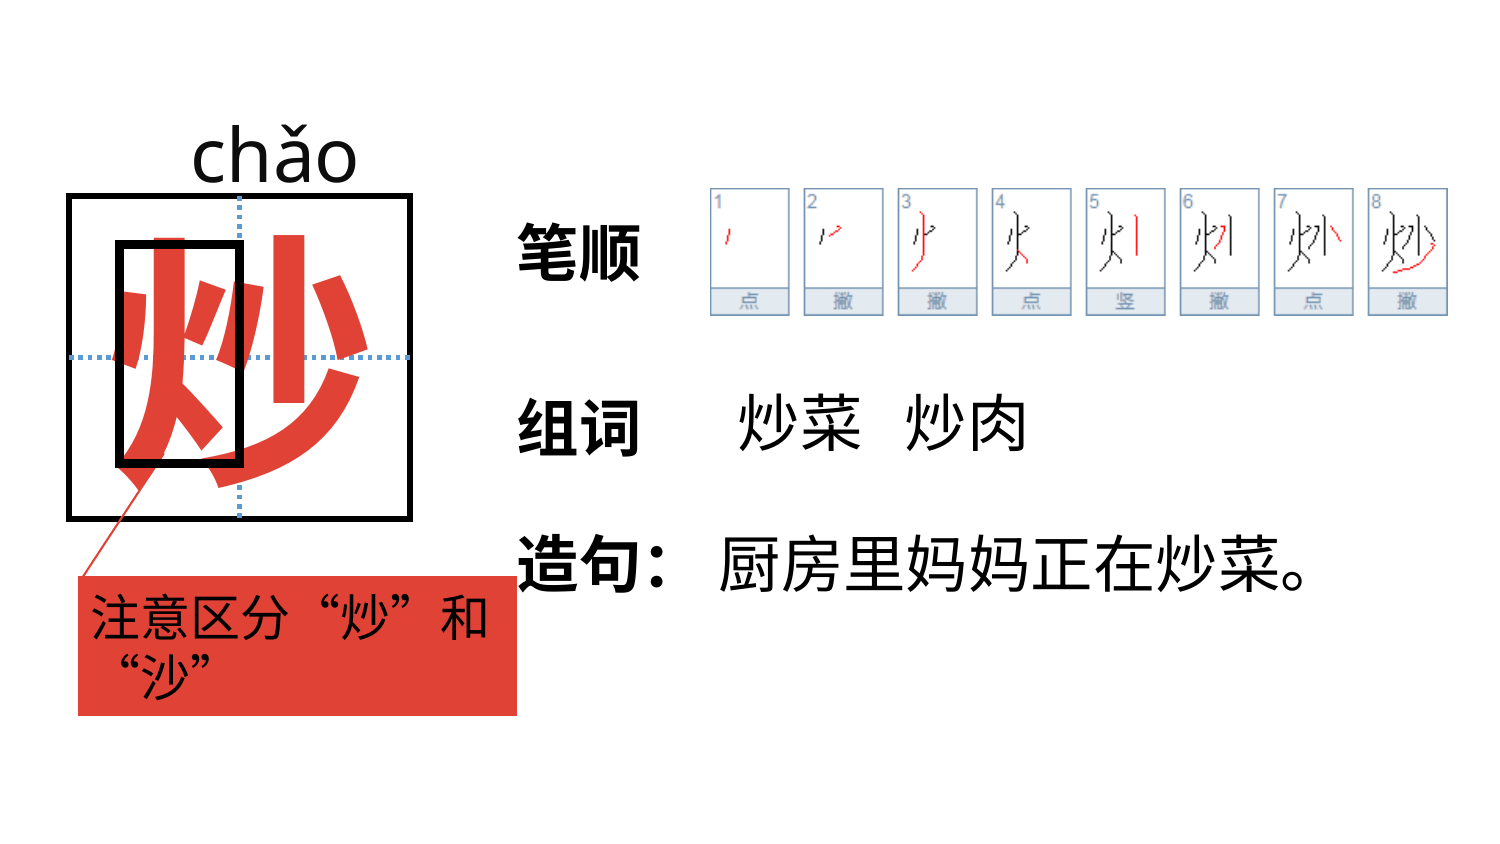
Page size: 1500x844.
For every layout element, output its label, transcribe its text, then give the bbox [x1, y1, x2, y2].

text_box 组词 [505, 383, 662, 470]
text_box 炒 [94, 188, 501, 525]
text_box chǎo [179, 101, 375, 188]
text_box 造句： 厨房里妈妈正在炒菜。 [505, 519, 1363, 606]
picture [710, 188, 1449, 316]
text_box 注意区分“炒”和“沙” [78, 520, 517, 716]
text_box 炒菜 炒肉 [726, 378, 1337, 465]
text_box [68, 196, 410, 520]
text_box 笔顺 [505, 208, 662, 295]
